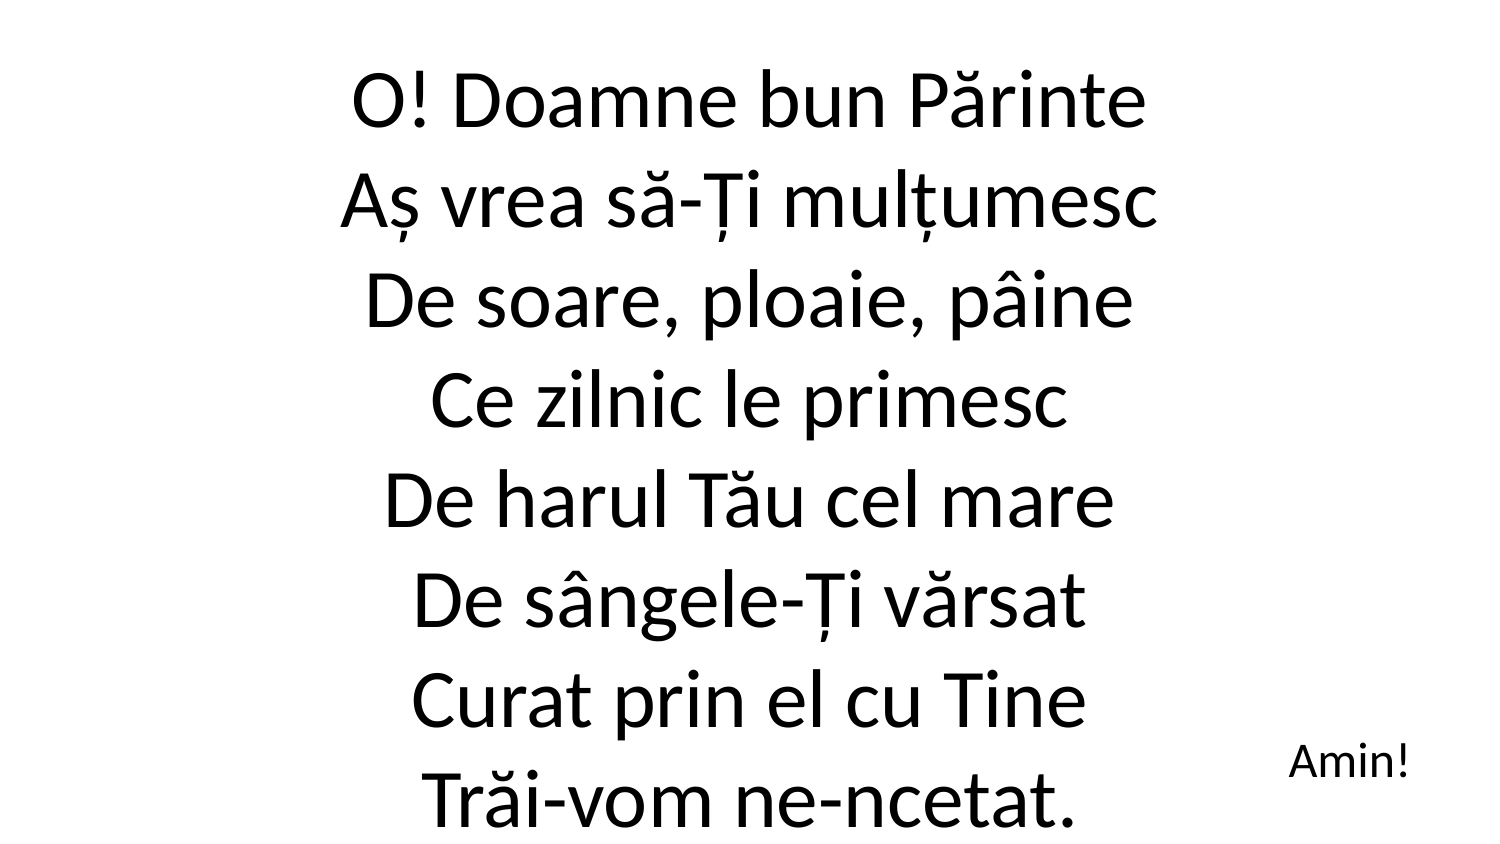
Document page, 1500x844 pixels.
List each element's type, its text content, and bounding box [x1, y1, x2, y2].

text_box Amin! [1273, 674, 1427, 795]
text_box O! Doamne bun Părinte Aș vrea să-Ți mulțumesc De soare, ploaie, pâine Ce zilnic le primesc De harul Tău cel mare De sângele-Ți vărsat Curat prin el cu Tine Trăi-vom ne-ncetat. [325, 0, 1174, 844]
